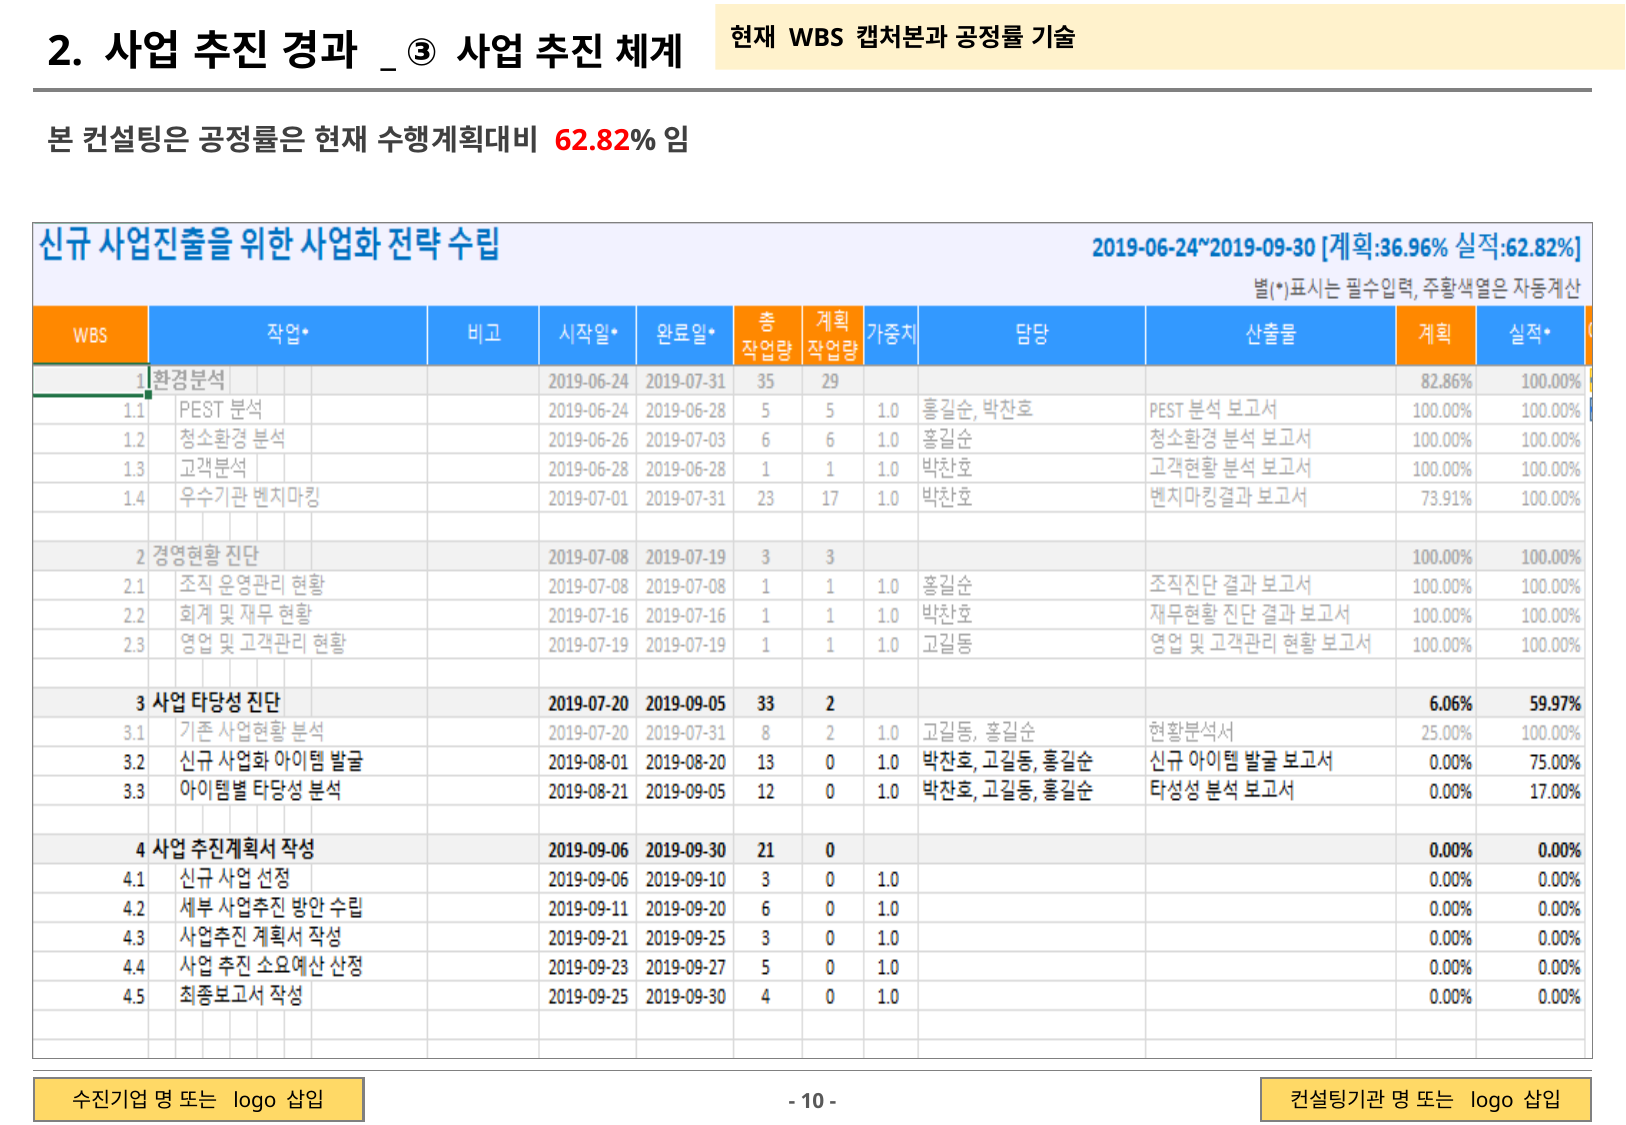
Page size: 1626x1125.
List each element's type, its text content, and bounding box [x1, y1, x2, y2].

picture [32, 222, 1593, 1059]
text_box 2. 사업 추진 경과 _ ③ 사업 추진 체계 [32, 16, 1061, 81]
text_box 현재 WBS 캡처본과 공정률 기술 [715, 4, 1625, 70]
text_box 본 컨설팅은 공정률은 현재 수행계획대비 62.82%임 [32, 113, 1593, 164]
